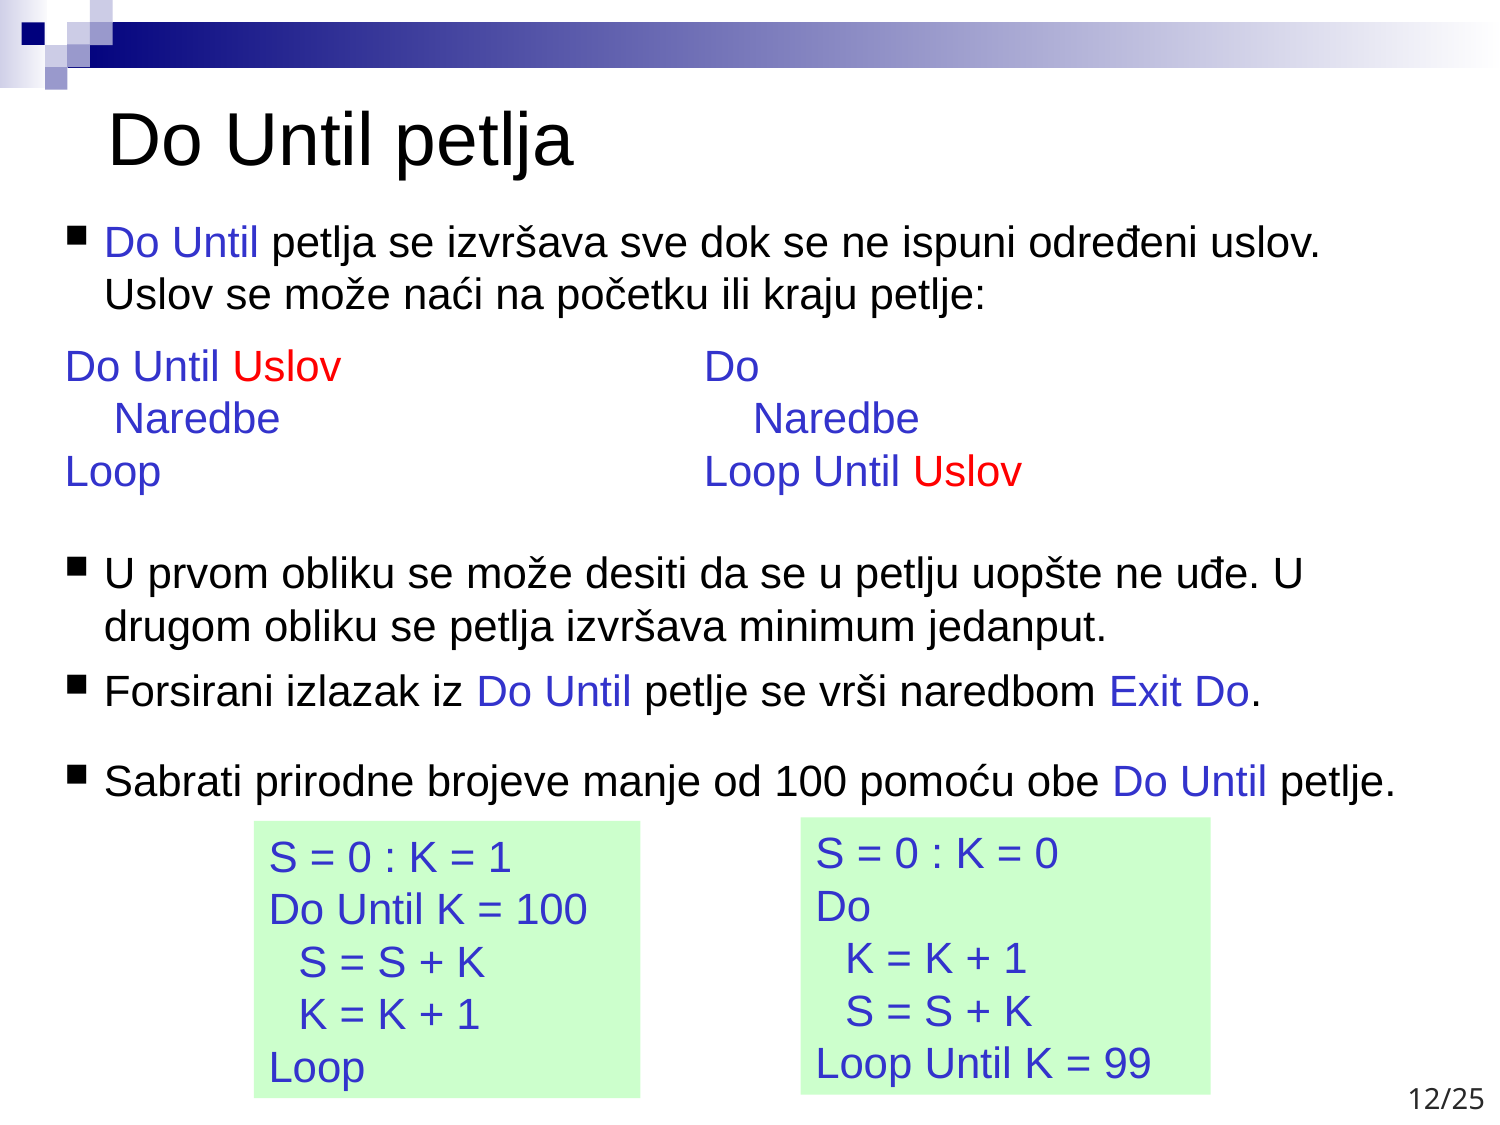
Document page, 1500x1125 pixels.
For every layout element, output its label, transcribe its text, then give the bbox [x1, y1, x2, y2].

text_box S = 0 : K = 1 Do Until K = 100 S = S + K K = K + 1 Loop [253, 820, 641, 1099]
list Do Until petlja se izvršava sve dok se ne ispuni određeni uslov. Uslov se može naći na početku ili kraju petlje: Do Until Uslov Do Naredbe Naredbe Loop Loop Until Uslov U prvom obliku se može desiti da se u petlju uopšte ne uđe. U drugom obliku se petlja izvršava minimum jedanput. Forsirani izlazak iz Do Until petlje se vrši naredbom Exit Do. Sabrati prirodne brojeve manje od 100 pomoću obe Do Until petlje. [55, 206, 1416, 833]
title Do Until petlja [92, 75, 610, 197]
text_box 12/25 [1374, 1072, 1500, 1123]
text_box S = 0 : K = 0 Do K = K + 1 S = S + K Loop Until K = 99 [800, 817, 1211, 1095]
